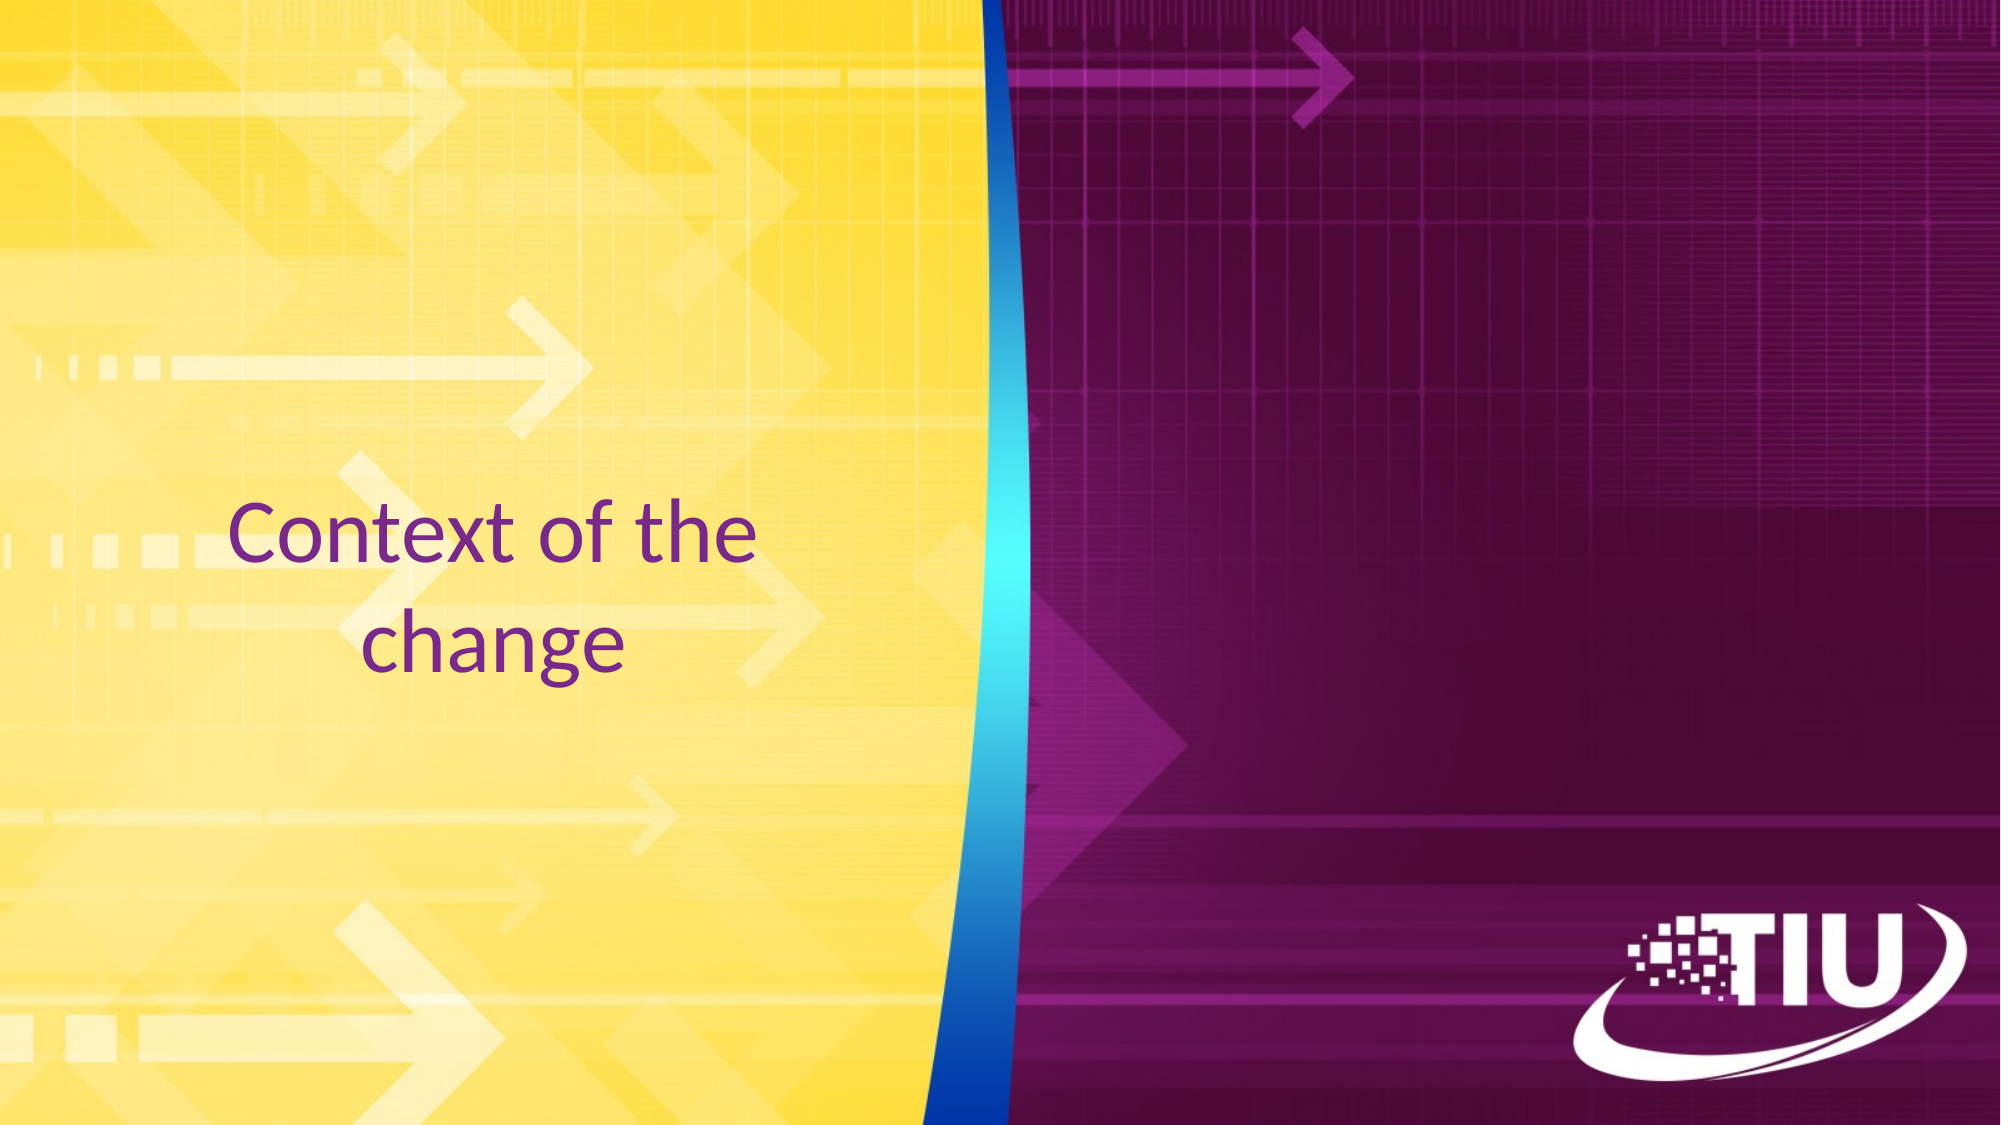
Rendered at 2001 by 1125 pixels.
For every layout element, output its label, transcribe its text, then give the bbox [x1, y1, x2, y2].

title Context of the change [75, 75, 913, 1088]
picture [0, 0, 2001, 1125]
